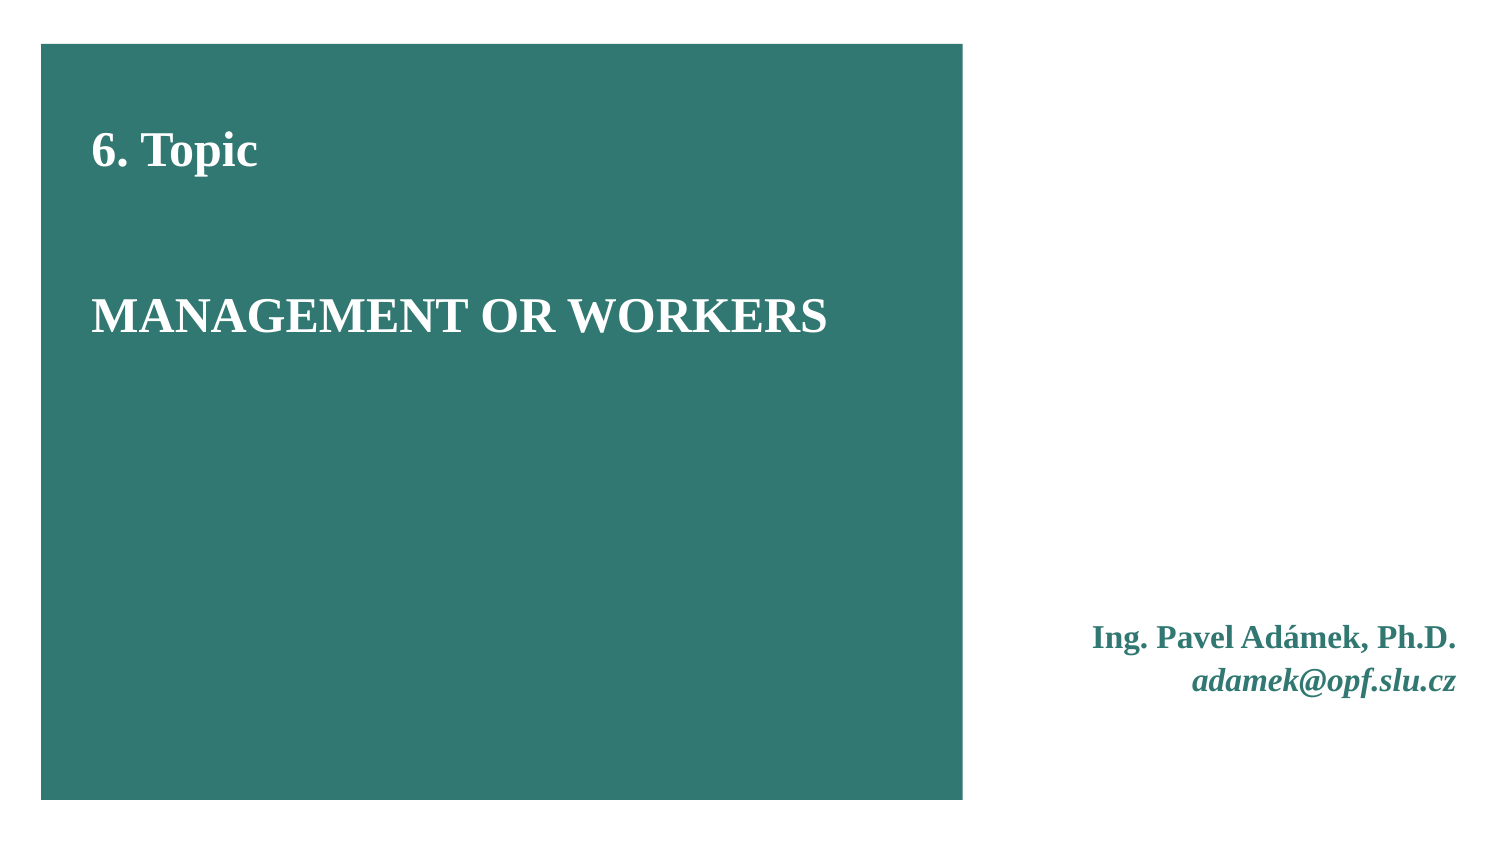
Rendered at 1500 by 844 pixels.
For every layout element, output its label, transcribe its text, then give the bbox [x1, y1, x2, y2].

text_box Ing. Pavel Adámek, Ph.D. adamek@opf.slu.cz [974, 610, 1472, 800]
title 6. Topic MANAGEMENT OR WORKERS [76, 114, 916, 611]
text_box [39, 42, 965, 802]
